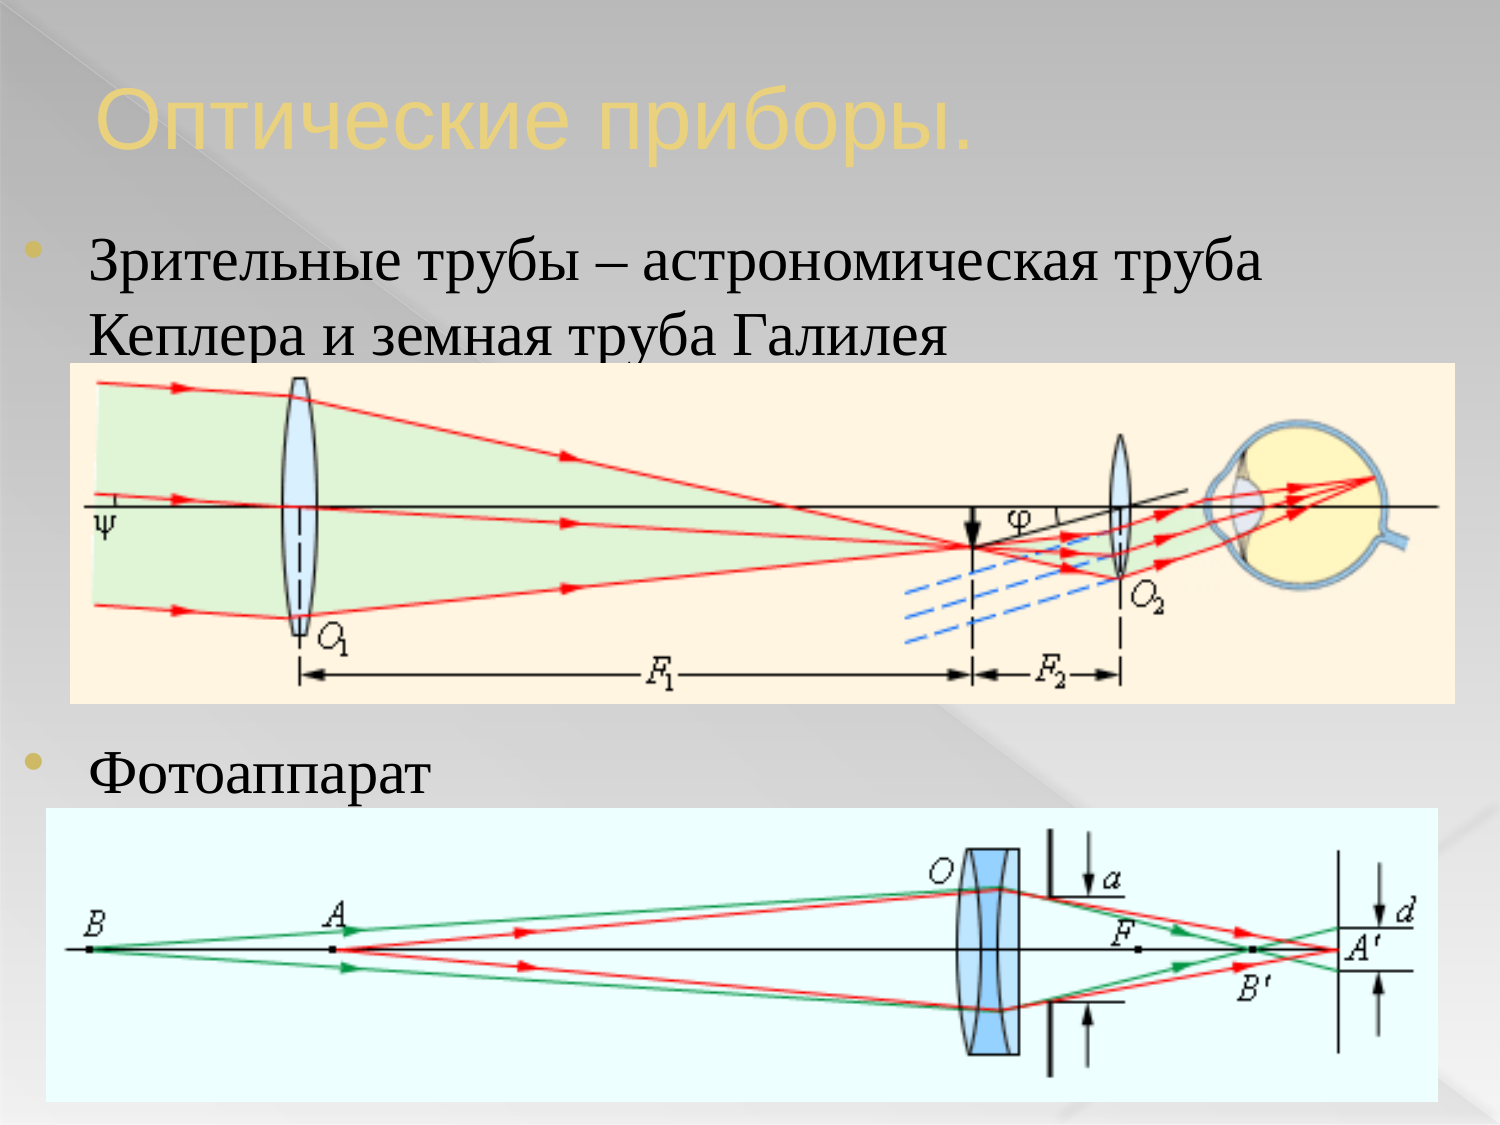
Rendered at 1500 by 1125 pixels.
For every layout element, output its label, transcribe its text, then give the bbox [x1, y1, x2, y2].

picture [46, 808, 1439, 1102]
picture [70, 363, 1455, 704]
list Зрительные трубы – астрономическая труба Кеплера и земная труба Галилея Фотоаппарат [0, 210, 1350, 961]
title Оптические приборы. [0, 0, 1500, 230]
